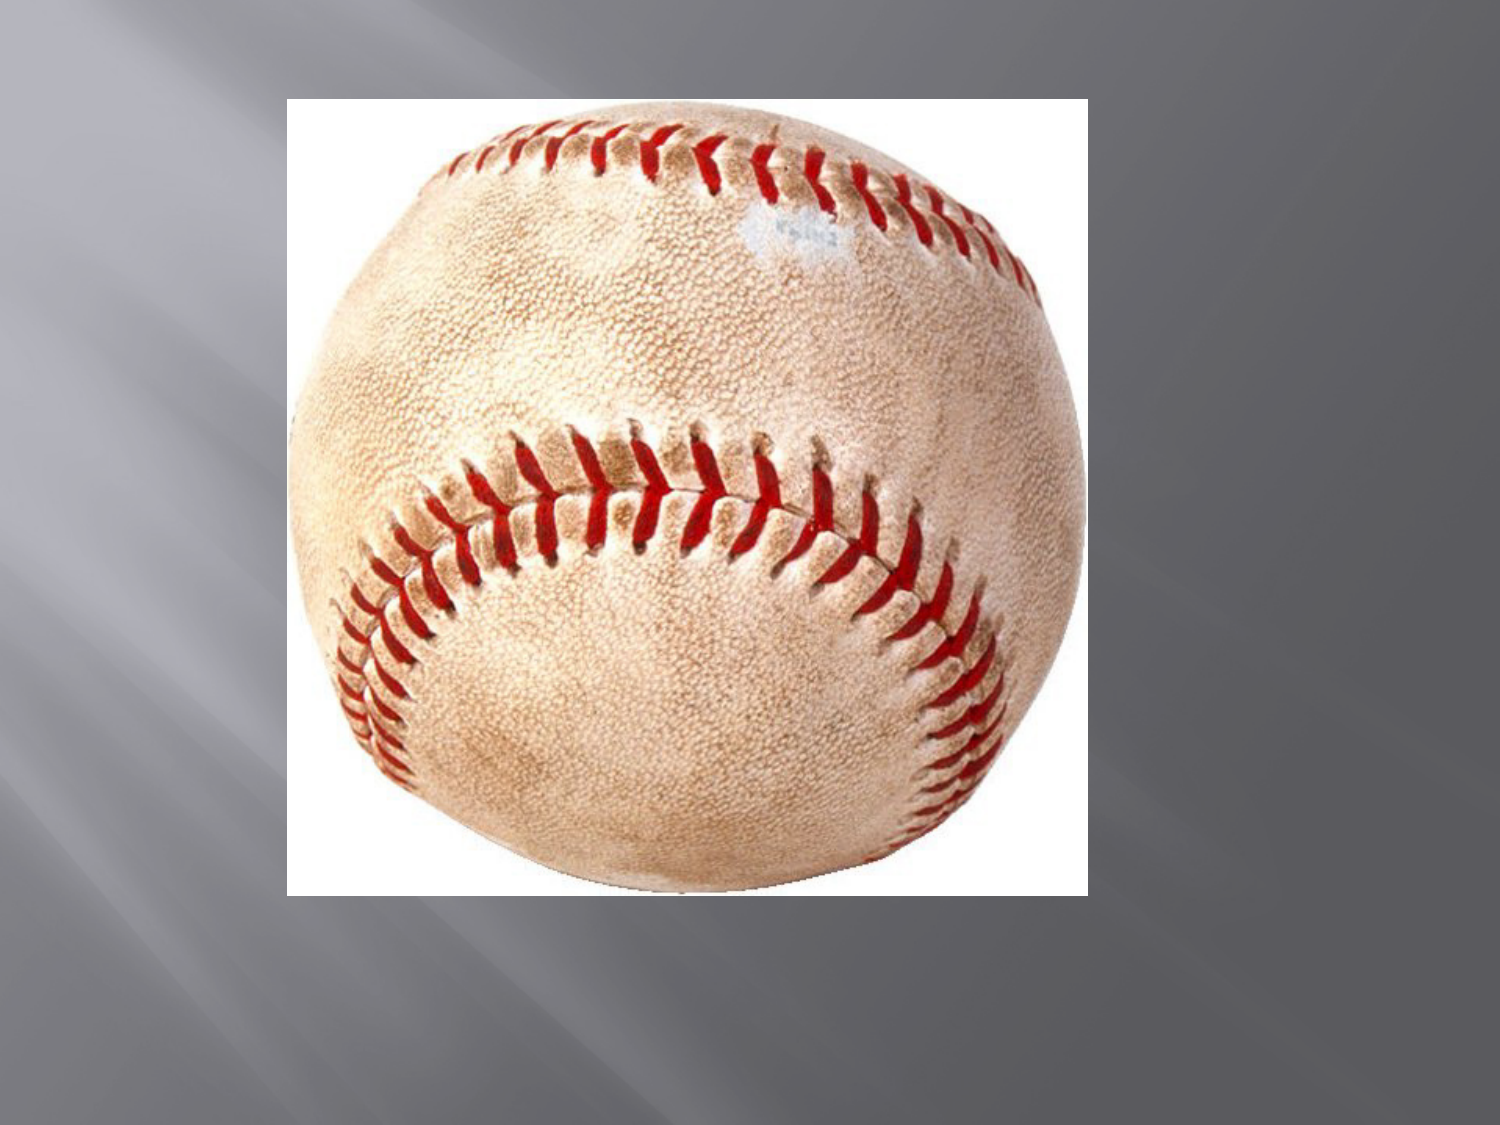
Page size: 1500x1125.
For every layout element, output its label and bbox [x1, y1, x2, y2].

picture [287, 99, 1088, 896]
